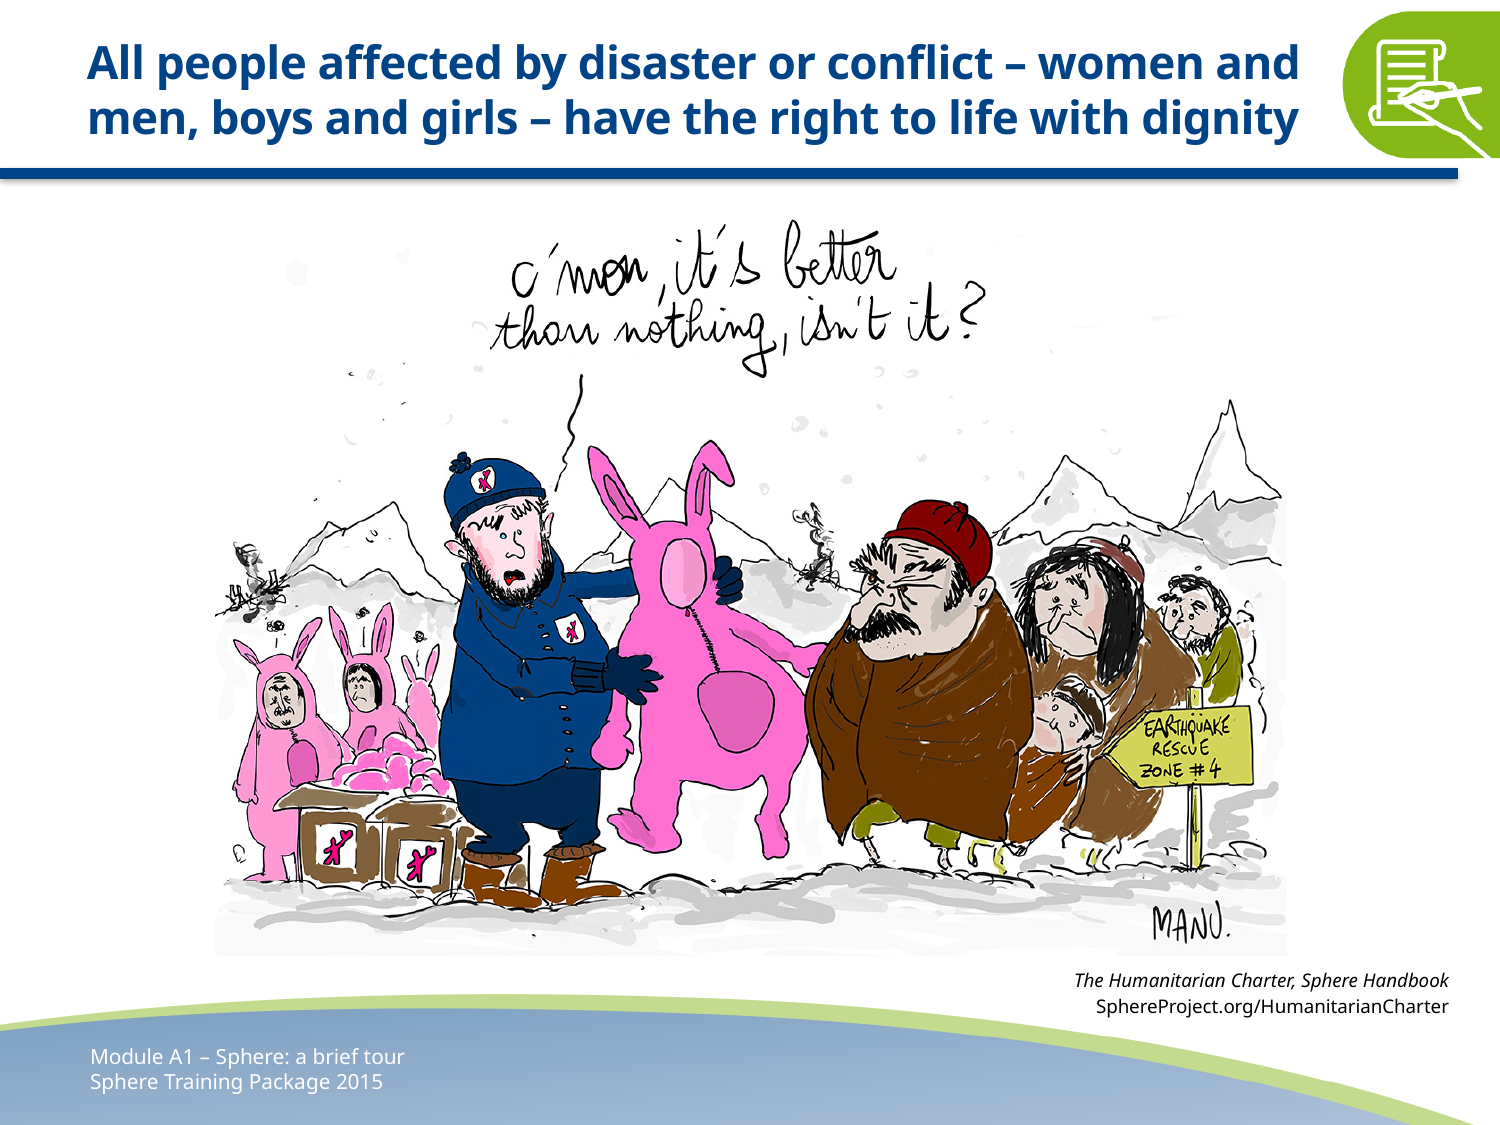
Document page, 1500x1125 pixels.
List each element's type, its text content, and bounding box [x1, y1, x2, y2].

footer Module A1 – Sphere: a brief tour Sphere Training Package 2015 [75, 1038, 1109, 1099]
title All people affected by disaster or conflict – women and men, boys and girls – have the right to life with dignity [75, 0, 1425, 178]
picture [0, 992, 1500, 1125]
list The Humanitarian Charter, Sphere Handbook SphereProject.org/HumanitarianCharter [1025, 960, 1464, 1027]
picture [214, 187, 1287, 957]
picture [1331, 10, 1500, 159]
